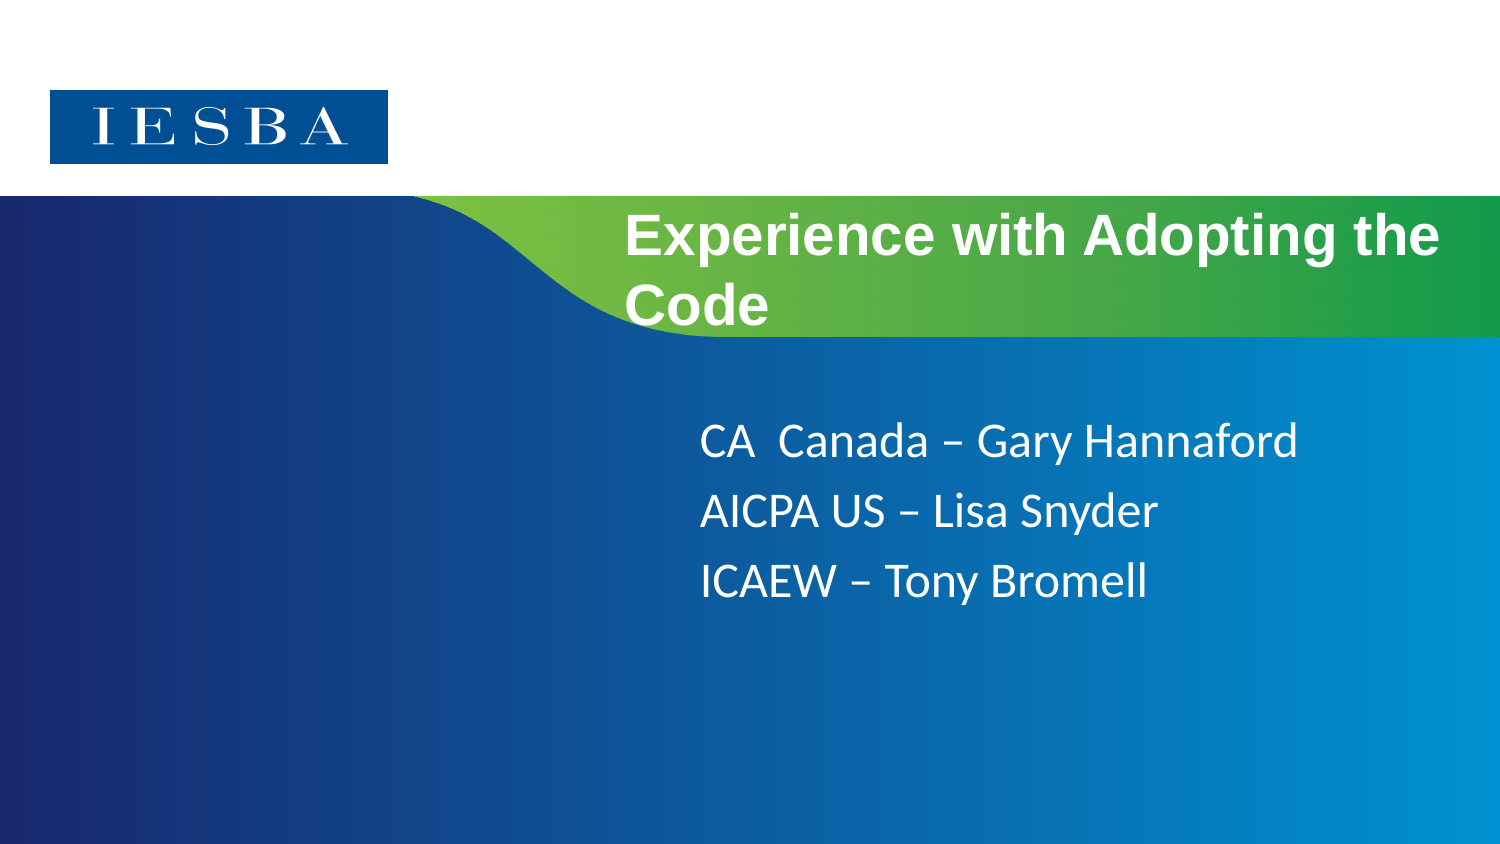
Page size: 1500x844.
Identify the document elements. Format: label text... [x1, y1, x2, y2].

title Experience with Adopting the Code [624, 206, 1463, 329]
picture [412, 196, 1500, 337]
picture [50, 90, 388, 164]
subtitle CA Canada – Gary Hannaford AICPA US – Lisa Snyder ICAEW – Tony Bromell [699, 407, 1363, 624]
